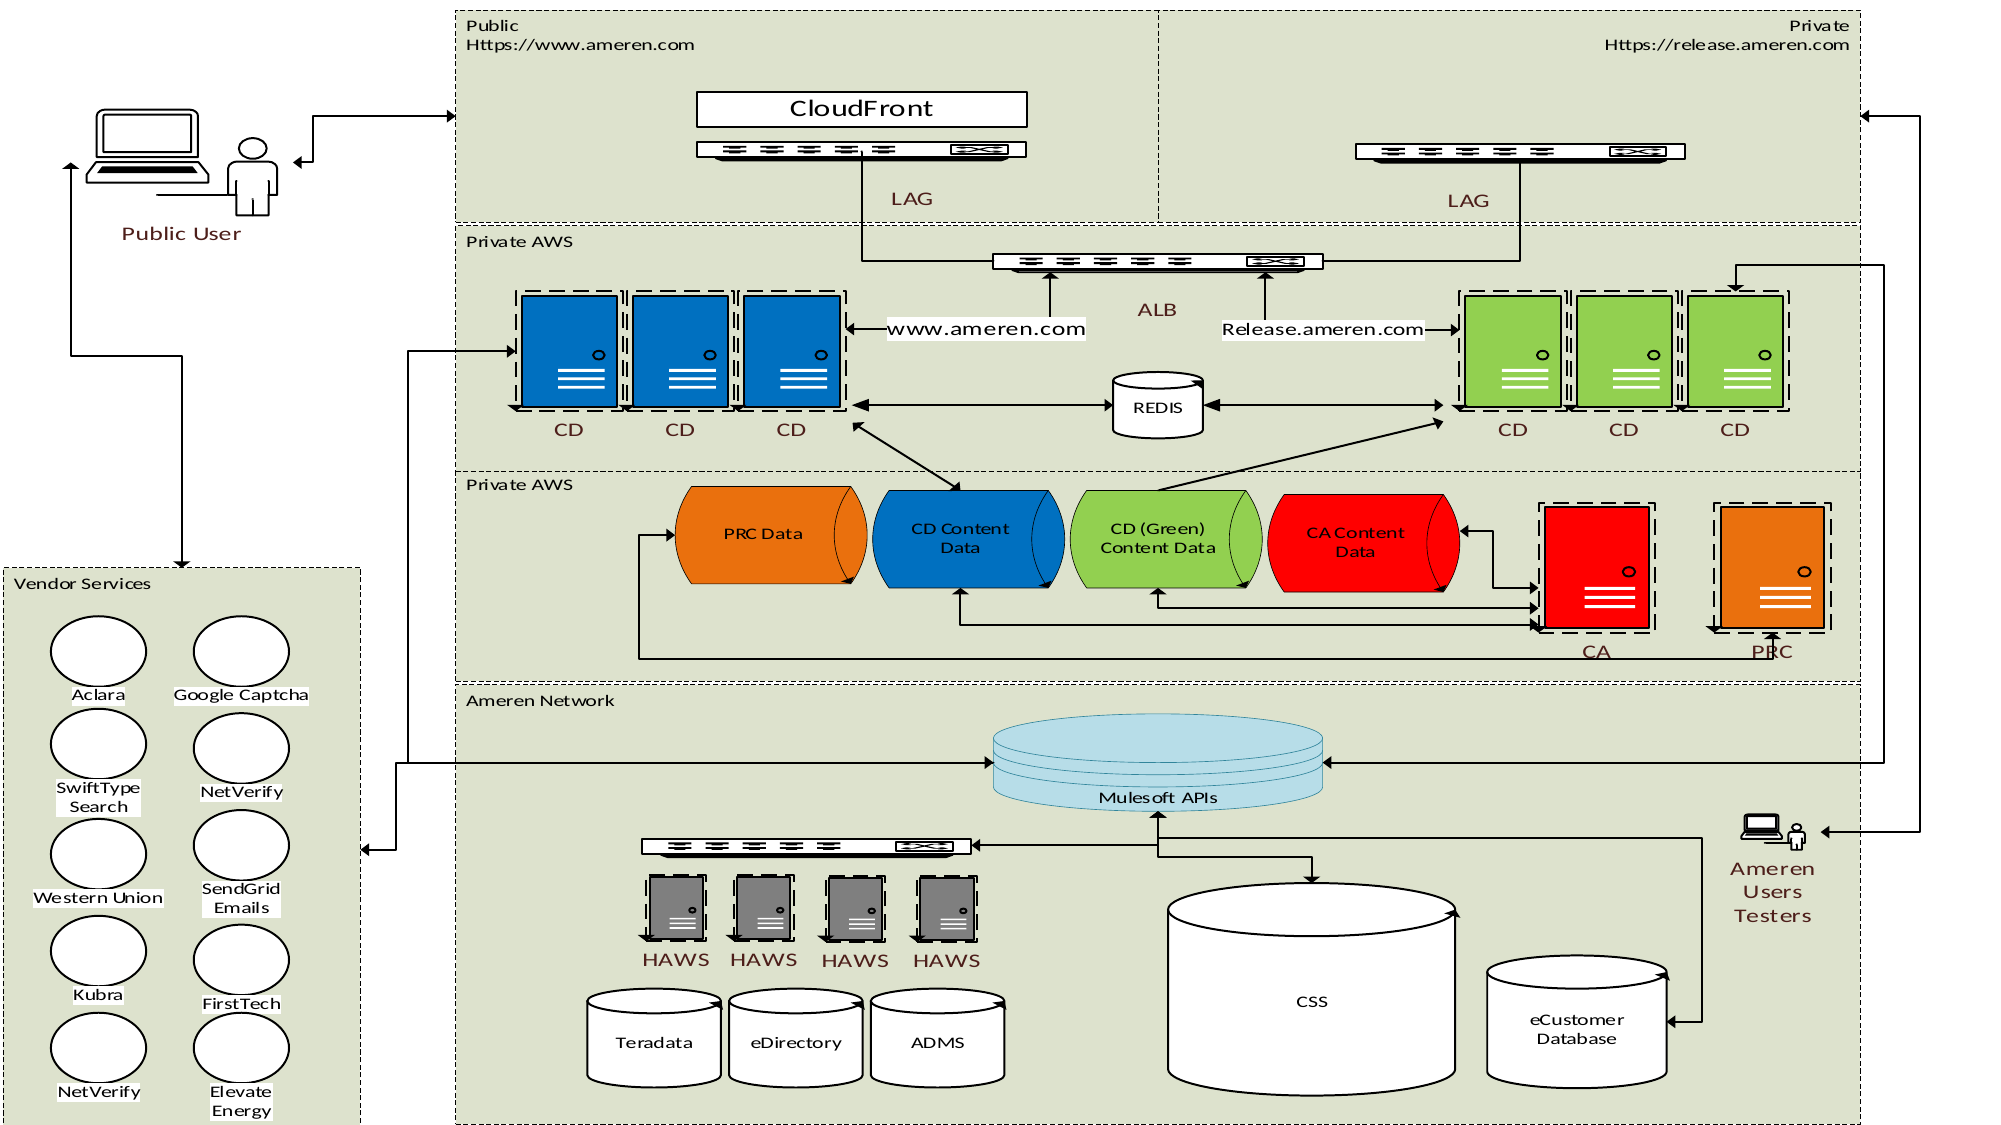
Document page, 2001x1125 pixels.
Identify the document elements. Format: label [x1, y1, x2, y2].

text_box [0, 0, 2000, 1125]
